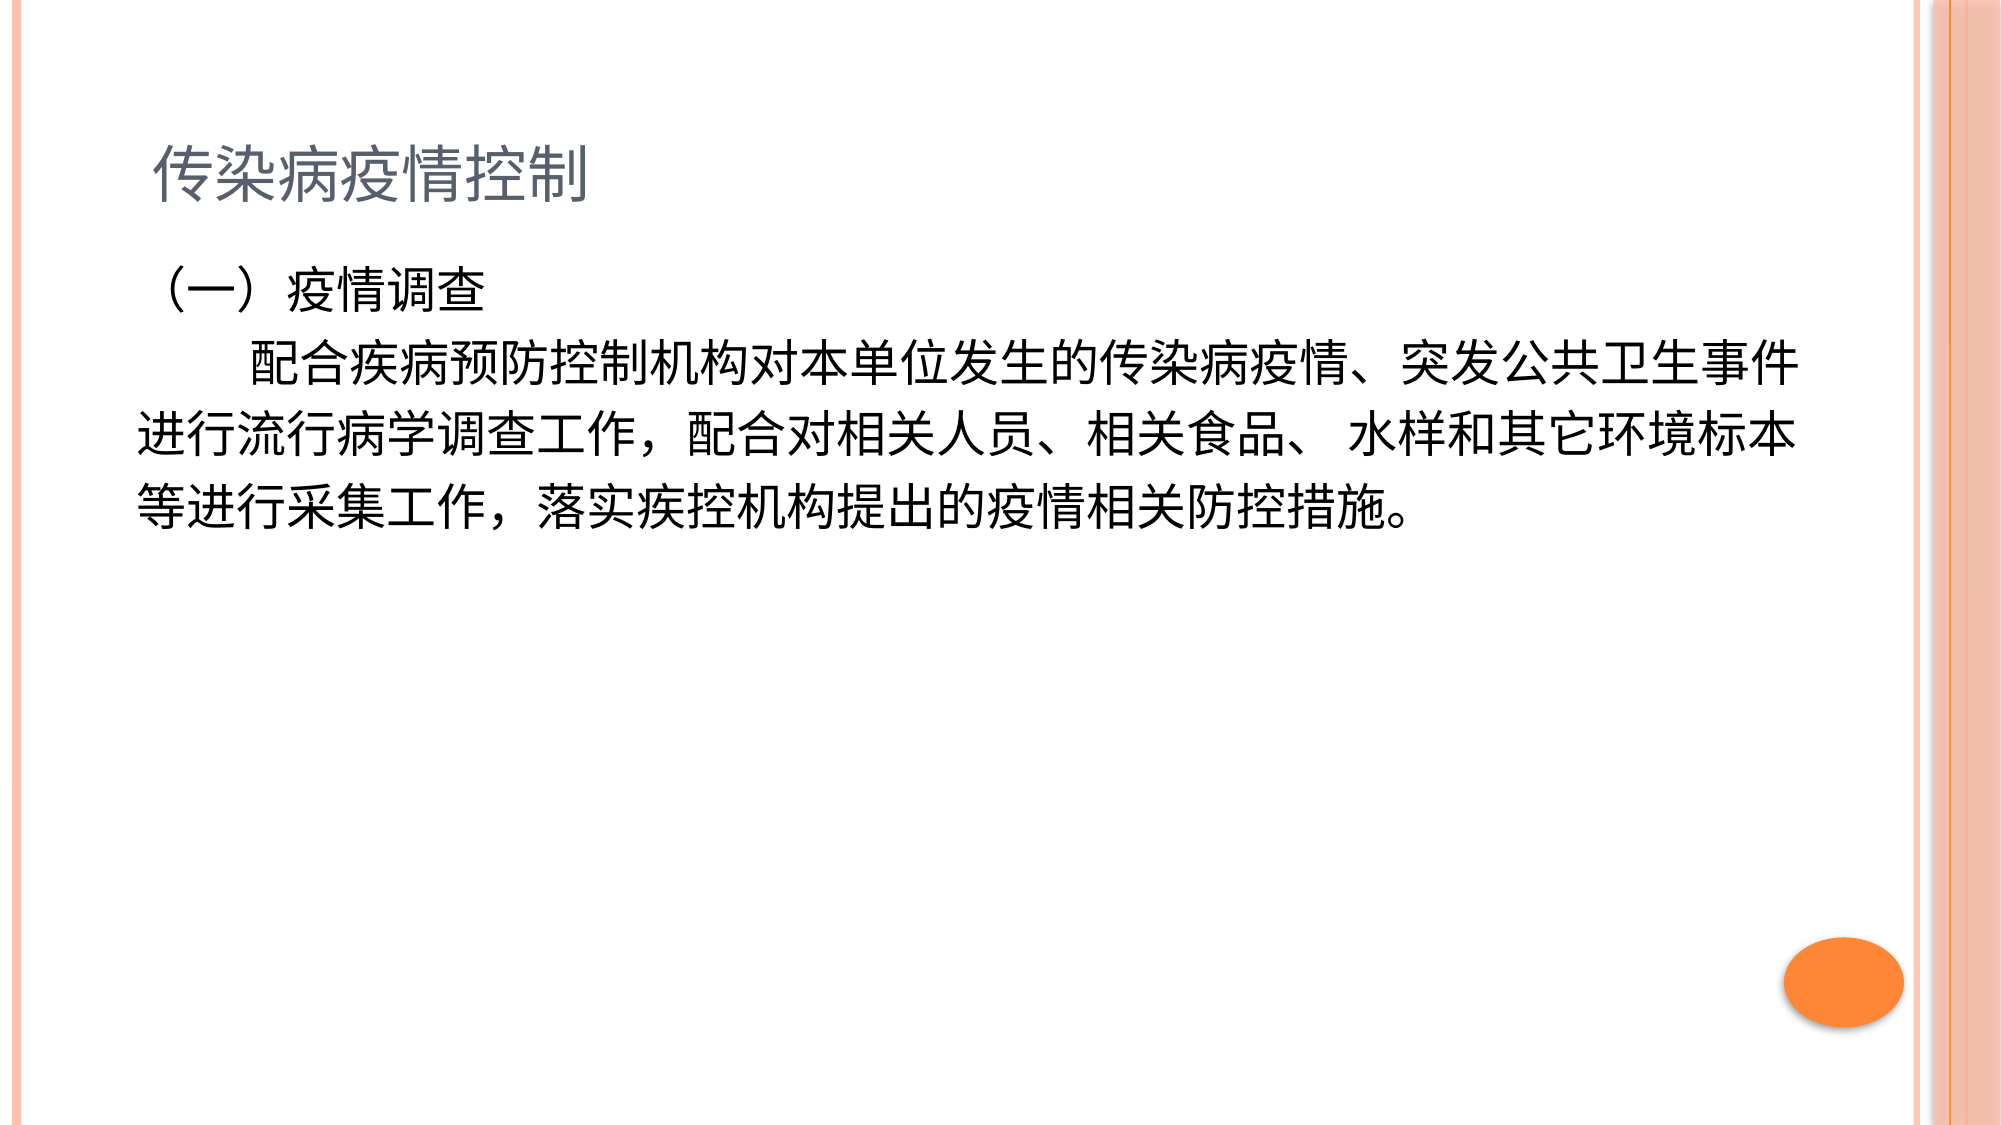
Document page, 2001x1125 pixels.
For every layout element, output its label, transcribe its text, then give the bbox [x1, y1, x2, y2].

list （一）疫情调查 配合疾病预防控制机构对本单位发生的传染病疫情、突发公共卫生事件进行流行病学调查工作，配合对相关人员、相关食品、 水样和其它环境标本等进行采集工作，落实疾控机构提出的疫情相关防控措施。 [121, 239, 1847, 990]
title 传染病疫情控制 [137, 0, 1863, 218]
